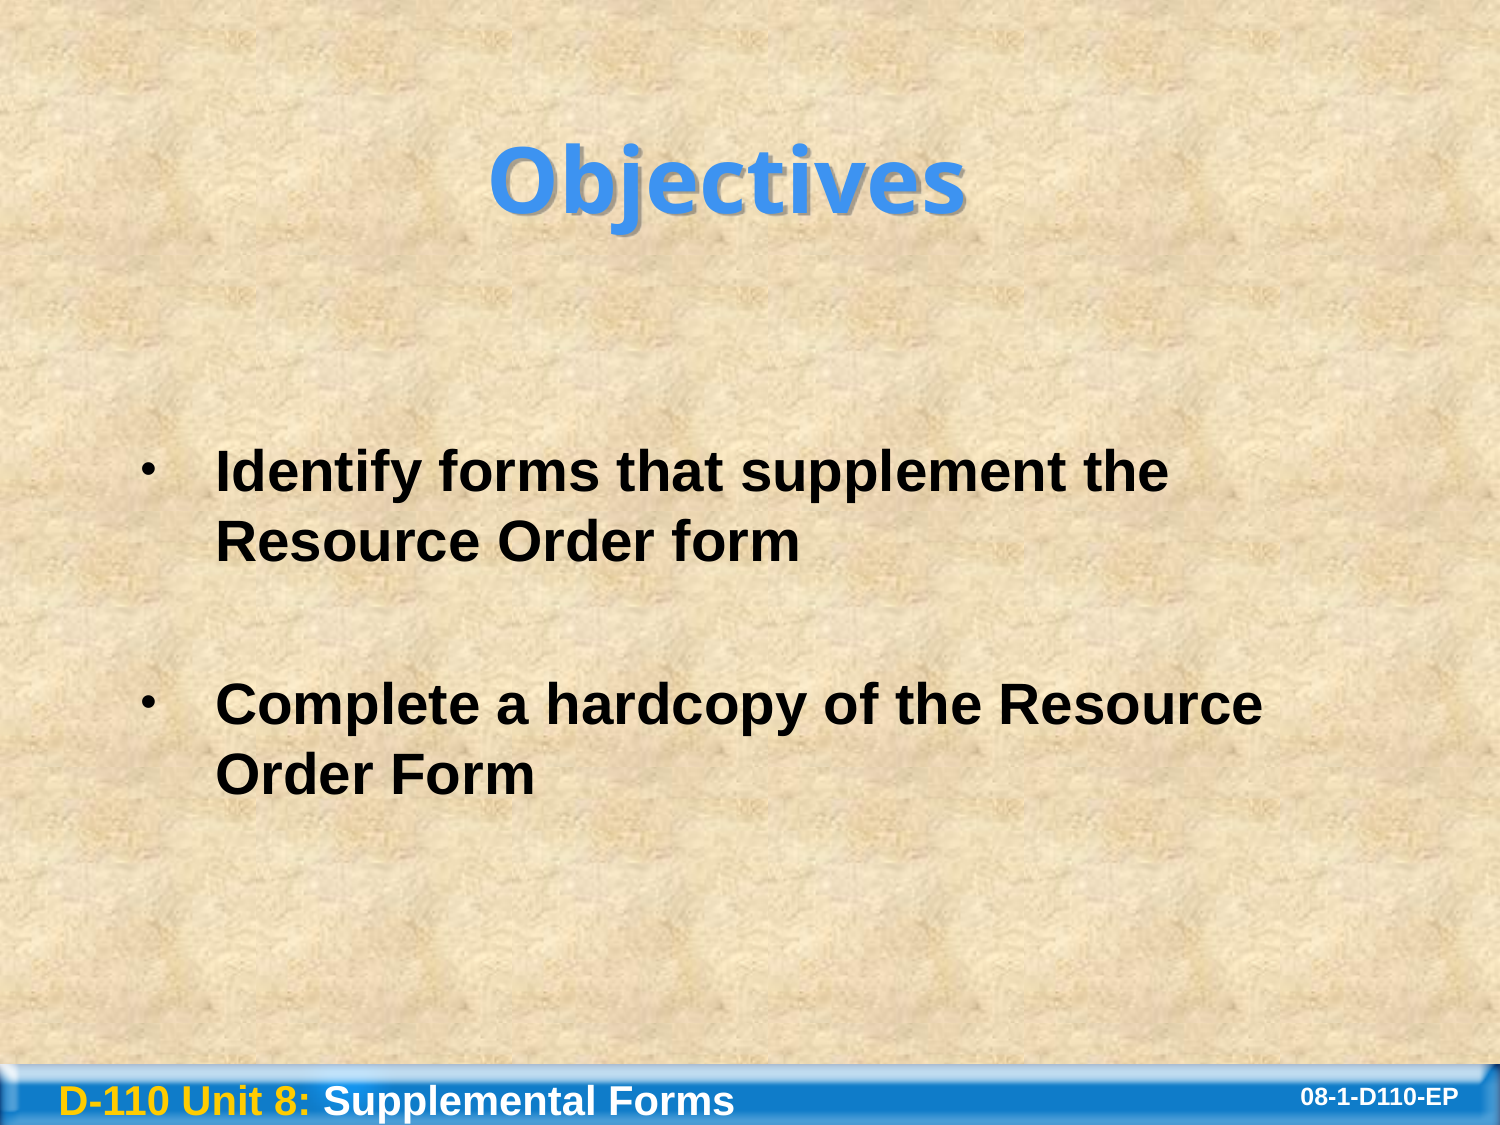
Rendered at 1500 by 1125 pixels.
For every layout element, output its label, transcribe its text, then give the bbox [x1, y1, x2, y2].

text_box Objectives [71, 68, 1382, 302]
text_box Identify forms that supplement the Resource Order form Complete a hardcopy of the Resource Order Form [125, 425, 1350, 814]
text_box D-110 Unit 8: Supplemental Forms [43, 1066, 1202, 1125]
picture [0, 0, 1500, 1125]
text_box 08-1-D110-EP [1285, 1073, 1479, 1119]
